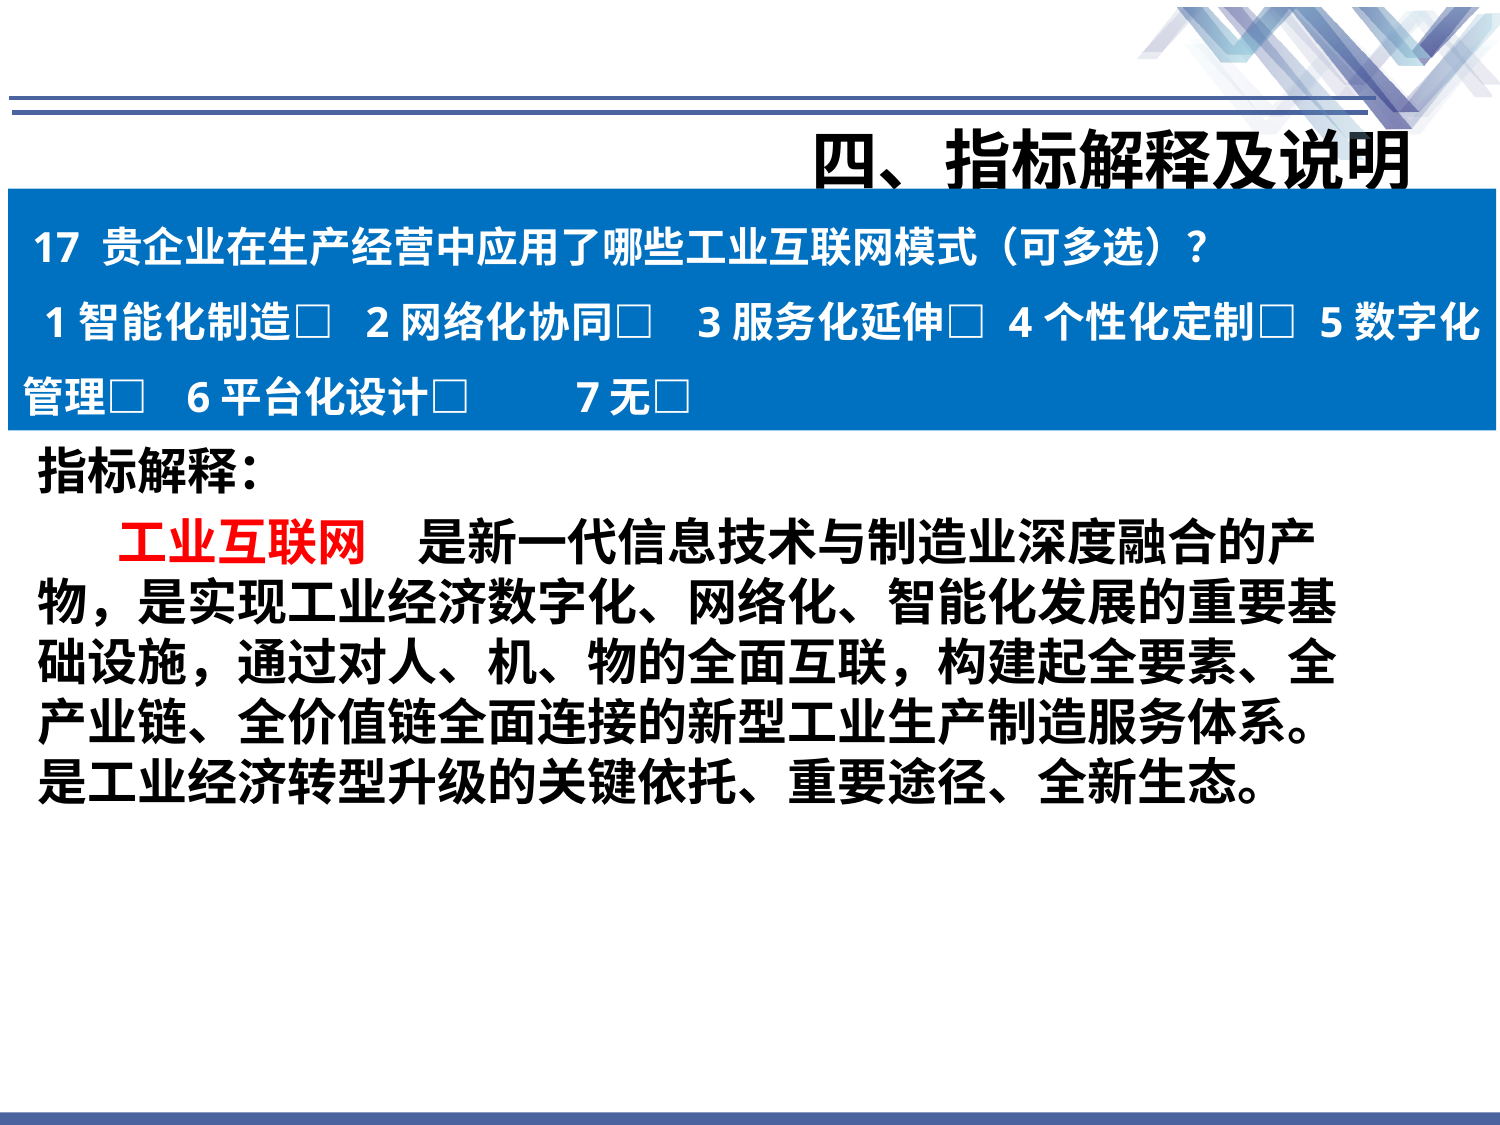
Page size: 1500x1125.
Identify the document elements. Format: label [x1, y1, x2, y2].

text_box [0, 7, 1500, 1125]
